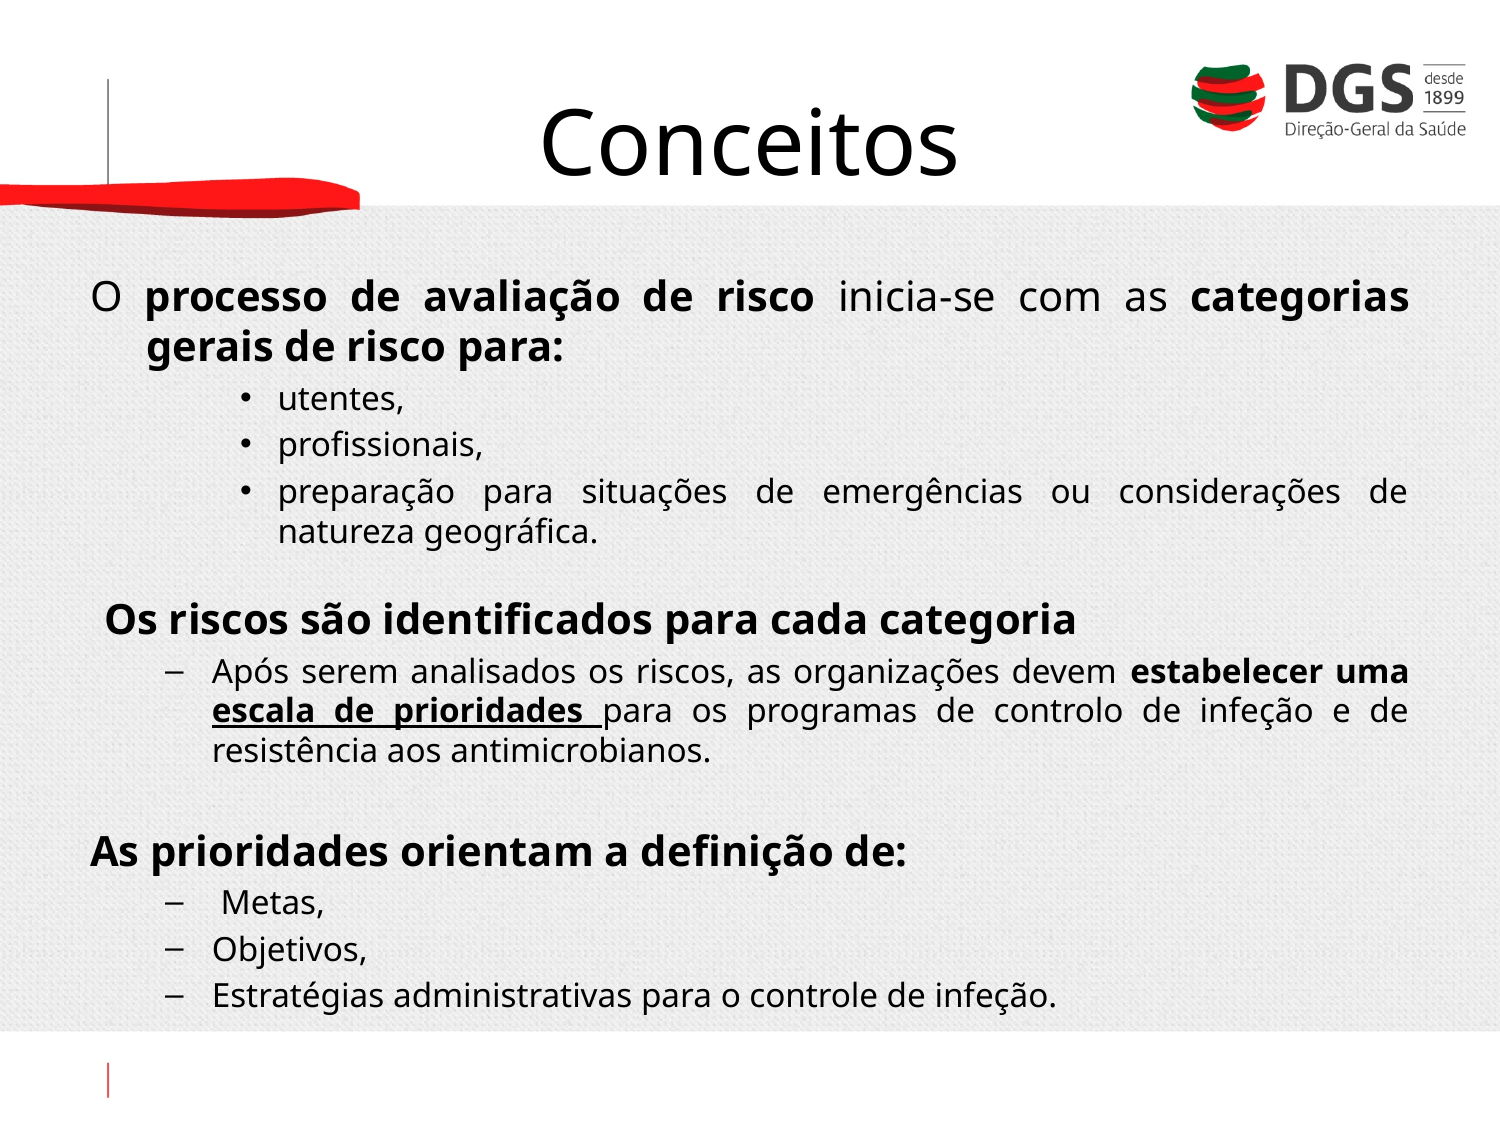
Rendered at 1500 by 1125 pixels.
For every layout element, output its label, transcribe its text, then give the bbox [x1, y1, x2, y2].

title Conceitos [74, 44, 1426, 233]
picture [0, 0, 1500, 1125]
list O processo de avaliação de risco inicia-se com as categorias gerais de risco para: utentes, profissionais, preparação para situações de emergências ou considerações de natureza geográfica. Os riscos são identificados para cada categoria Após serem analisados os riscos, as organizações devem estabelecer uma escala de prioridades para os programas de controlo de infeção e de resistência aos antimicrobianos. As prioridades orientam a definição de: Metas, Objetivos, Estratégias administrativas para o controle de infeção. [74, 262, 1426, 1006]
